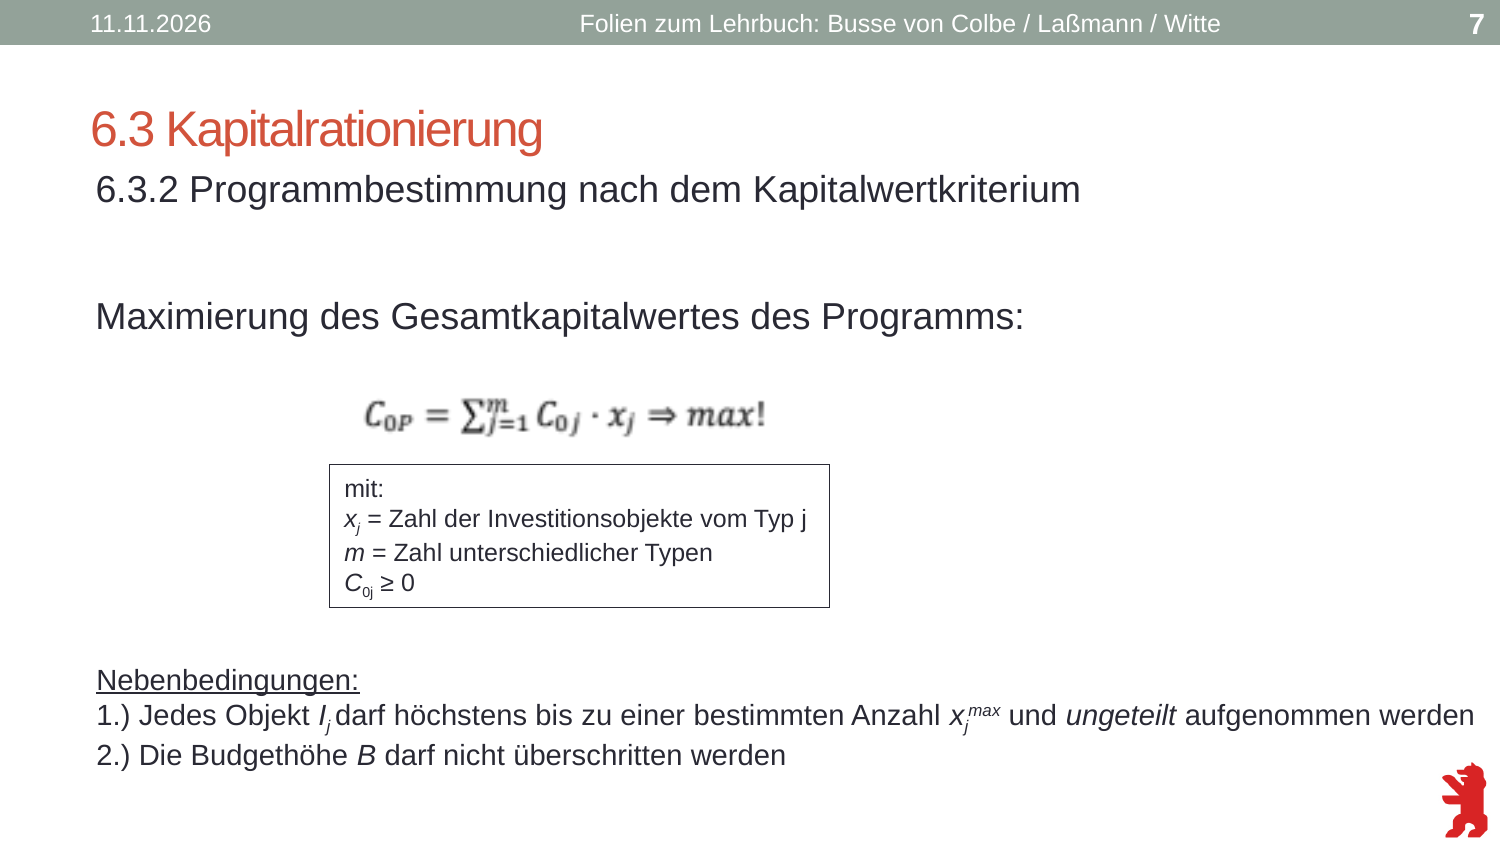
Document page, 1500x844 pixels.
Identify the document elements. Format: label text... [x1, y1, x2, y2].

title 6.3 Kapitalrationierung [75, 65, 1425, 188]
picture [1434, 760, 1500, 844]
footer Folien zum Lehrbuch: Busse von Colbe / Laßmann / Witte [562, 2, 1238, 43]
picture [329, 372, 796, 473]
slide_number 7 [1325, 2, 1500, 43]
text_box 6.3.2 Programmbestimmung nach dem Kapitalwertkriterium [80, 157, 1097, 217]
text_box Maximierung des Gesamtkapitalwertes des Programms: [80, 284, 1041, 345]
text_box Nebenbedingungen: 1.) Jedes Objekt Ij darf höchstens bis zu einer bestimmten Anzahl xjmax und ungeteilt aufgenommen werden 2.) Die Budgethöhe B darf nicht überschritten werden [81, 653, 1491, 814]
text_box mit: xj = Zahl der Investitionsobjekte vom Typ j m = Zahl unterschiedlicher Typen C0j ≥ 0 [329, 464, 830, 608]
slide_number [75, 2, 550, 43]
